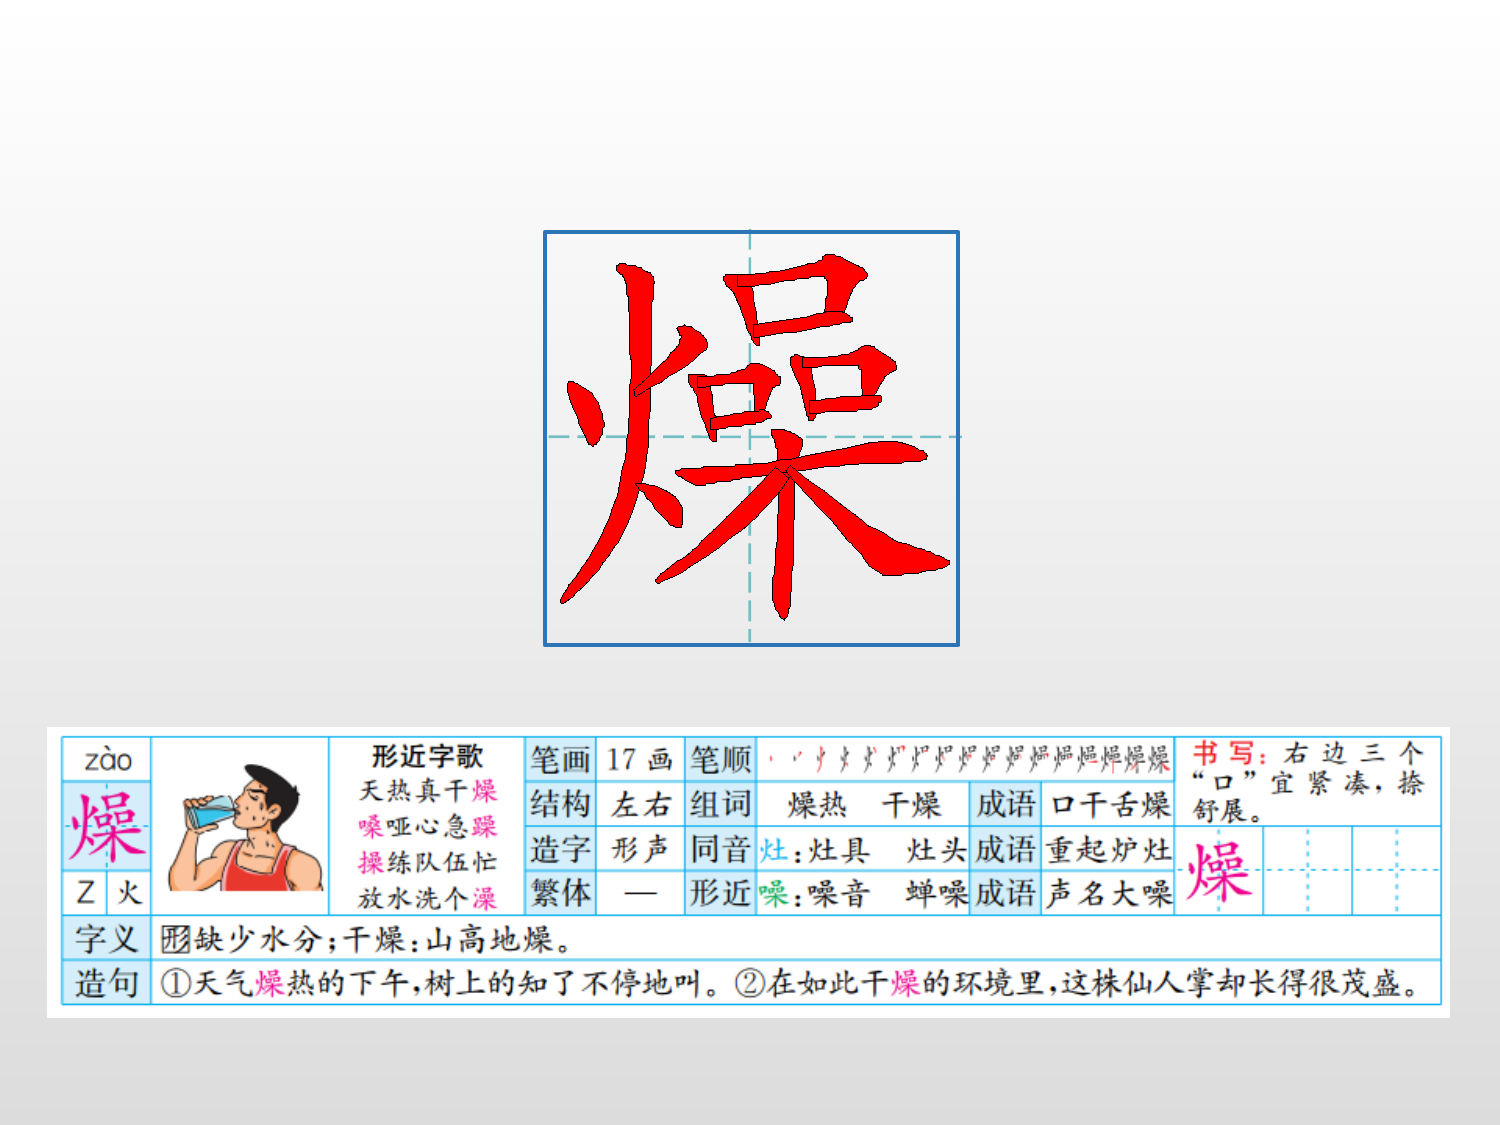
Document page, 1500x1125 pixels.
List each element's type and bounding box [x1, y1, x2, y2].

picture [47, 727, 1450, 1018]
text_box [544, 228, 962, 646]
